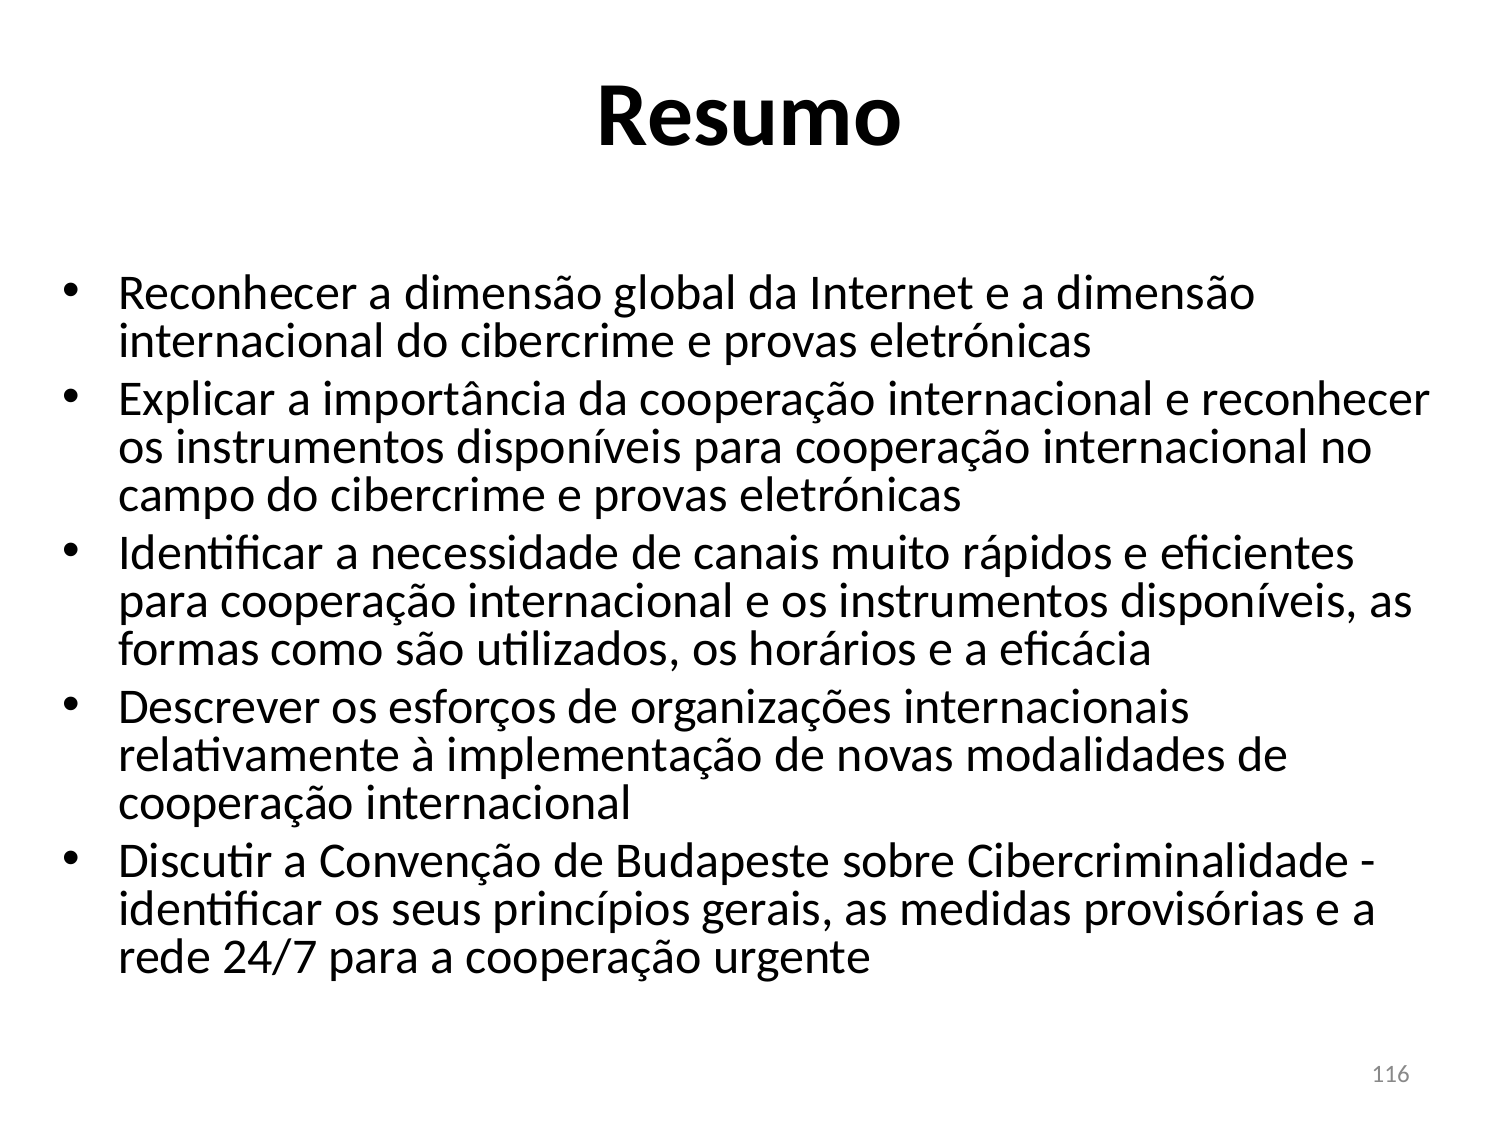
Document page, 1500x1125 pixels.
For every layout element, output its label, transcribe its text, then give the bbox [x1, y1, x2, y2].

slide_number 116 [1074, 1042, 1425, 1103]
title Resumo [75, 45, 1425, 172]
list Reconhecer a dimensão global da Internet e a dimensão internacional do cibercrime e provas eletrónicas Explicar a importância da cooperação internacional e reconhecer os instrumentos disponíveis para cooperação internacional no campo do cibercrime e provas eletrónicas Identificar a necessidade de canais muito rápidos e eficientes para cooperação internacional e os instrumentos disponíveis, as formas como são utilizados, os horários e a eficácia Descrever os esforços de organizações internacionais relativamente à implementação de novas modalidades de cooperação internacional Discutir a Convenção de Budapeste sobre Cibercriminalidade - identificar os seus princípios gerais, as medidas provisórias e a rede 24/7 para a cooperação urgente [47, 264, 1472, 1005]
